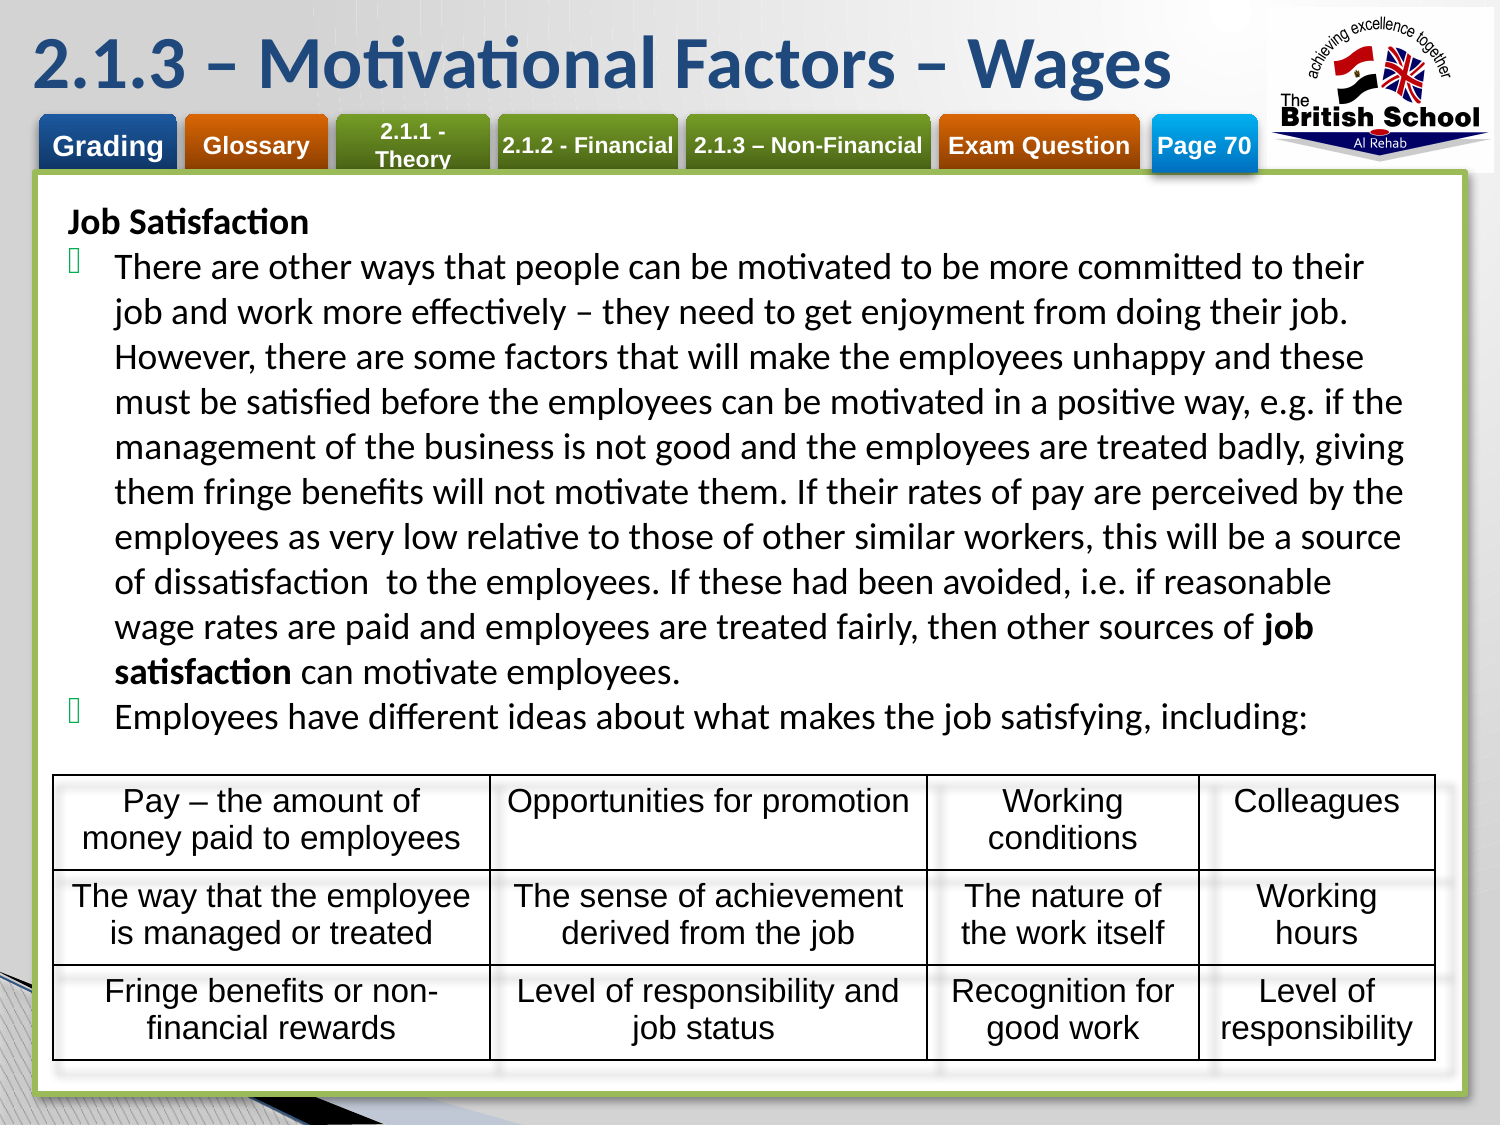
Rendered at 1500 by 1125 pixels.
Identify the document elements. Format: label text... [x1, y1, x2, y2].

table_cell Fringe benefits or non-financial rewards [54, 966, 489, 1059]
table_cell Level of responsibility [1200, 966, 1434, 1059]
table_cell Recognition for good work [928, 966, 1198, 1059]
picture [281, 1114, 303, 1125]
table_header Working conditions [928, 776, 1198, 869]
table_cell The nature of the work itself [928, 871, 1198, 964]
table_header Colleagues [1200, 776, 1434, 869]
picture [1267, 7, 1495, 173]
table_cell Level of responsibility and job status [491, 966, 926, 1059]
text_box Job Satisfaction There are other ways that people can be motivated to be more committed to their job and work more effectively – they need to get enjoyment from doing their job. However, there are some factors that will make the employees unhappy and these must be satisfied before the employees can be motivated in a positive way, e.g. if the management of the business is not good and the employees are treated badly, giving them fringe benefits will not motivate them. If their rates of pay are perceived by the employees as very low relative to those of other similar workers, this will be a source of dissatisfaction to the employees. If these had been avoided, i.e. if reasonable wage rates are paid and employees are treated fairly, then other sources of job satisfaction can motivate employees. Employees have different ideas about what makes the job satisfying, including: [53, 189, 1436, 745]
table_cell The sense of achievement derived from the job [491, 871, 926, 964]
title 2.1.3 – Motivational Factors – Wages [17, 7, 1282, 110]
table_cell The way that the employee is managed or treated [54, 871, 489, 964]
table_header Pay – the amount of money paid to employees [54, 776, 489, 869]
table_header Opportunities for promotion [491, 776, 926, 869]
table_cell Working hours [1200, 871, 1434, 964]
text_box Page 70 [1151, 114, 1258, 173]
